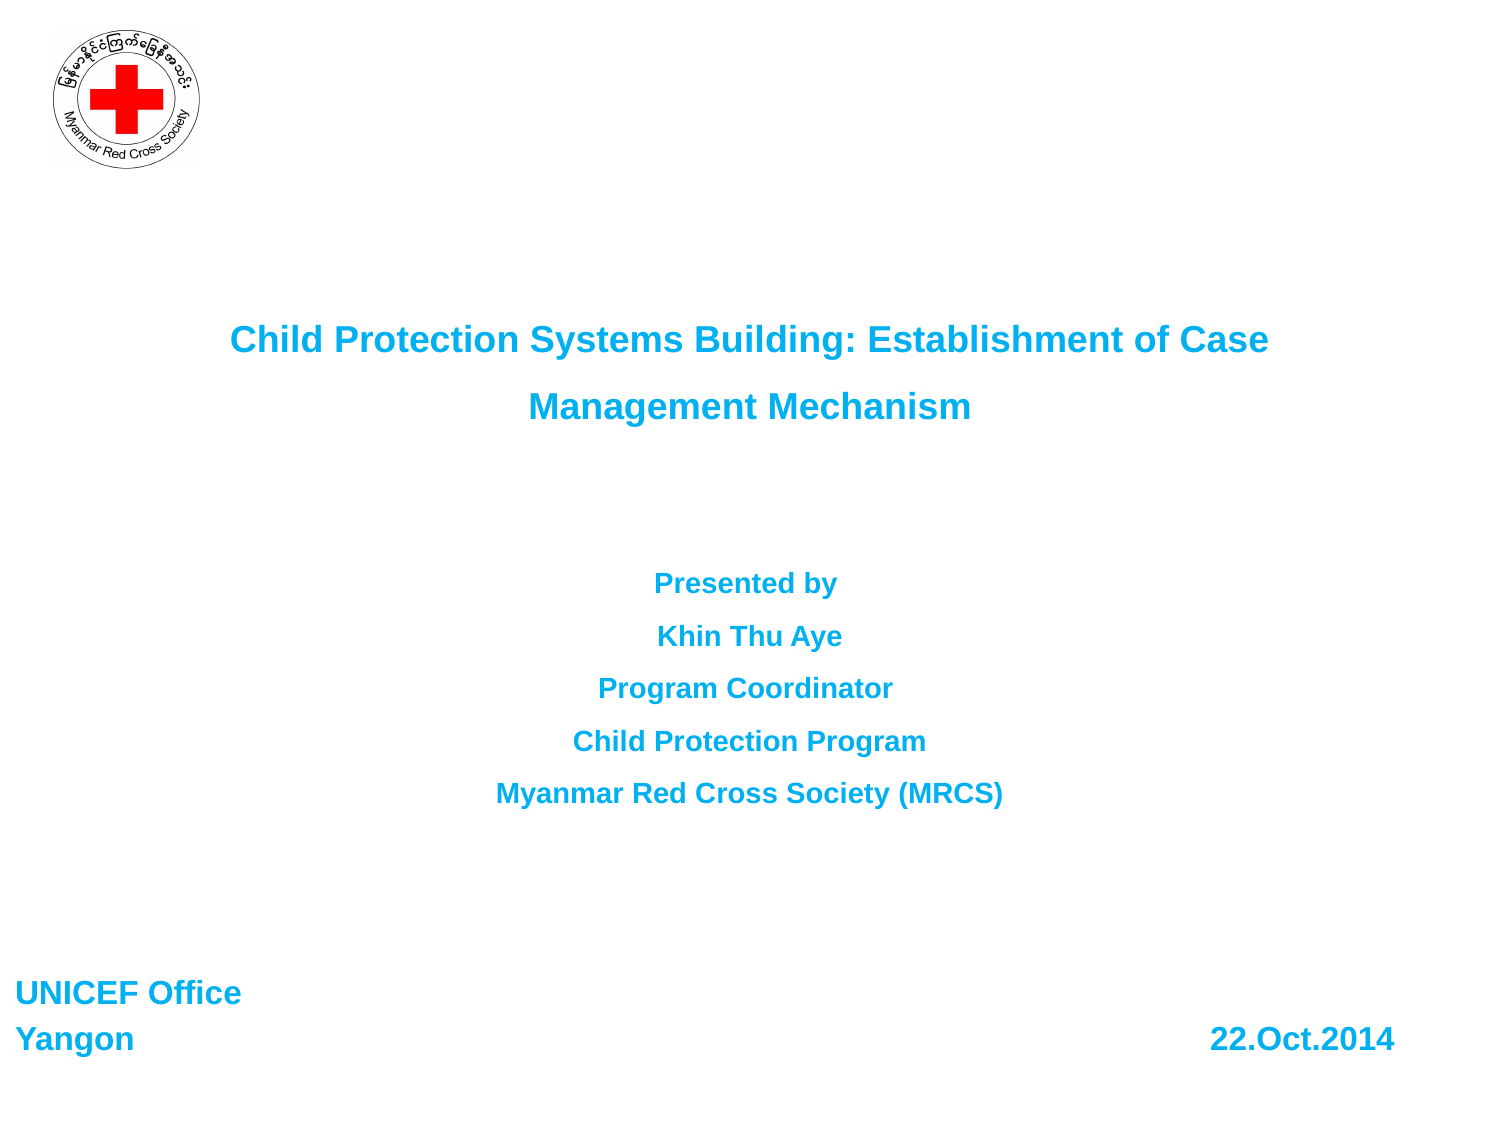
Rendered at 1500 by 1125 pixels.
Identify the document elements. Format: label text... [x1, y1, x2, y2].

subtitle UNICEF Office Yangon 22.Oct.2014 [0, 916, 1483, 1095]
title Child Protection Systems Building: Establishment of Case Management Mechanism Presented by Khin Thu Aye Program Coordinator Child Protection Program Myanmar Red Cross Society (MRCS) [112, 172, 1388, 916]
picture [52, 30, 200, 169]
